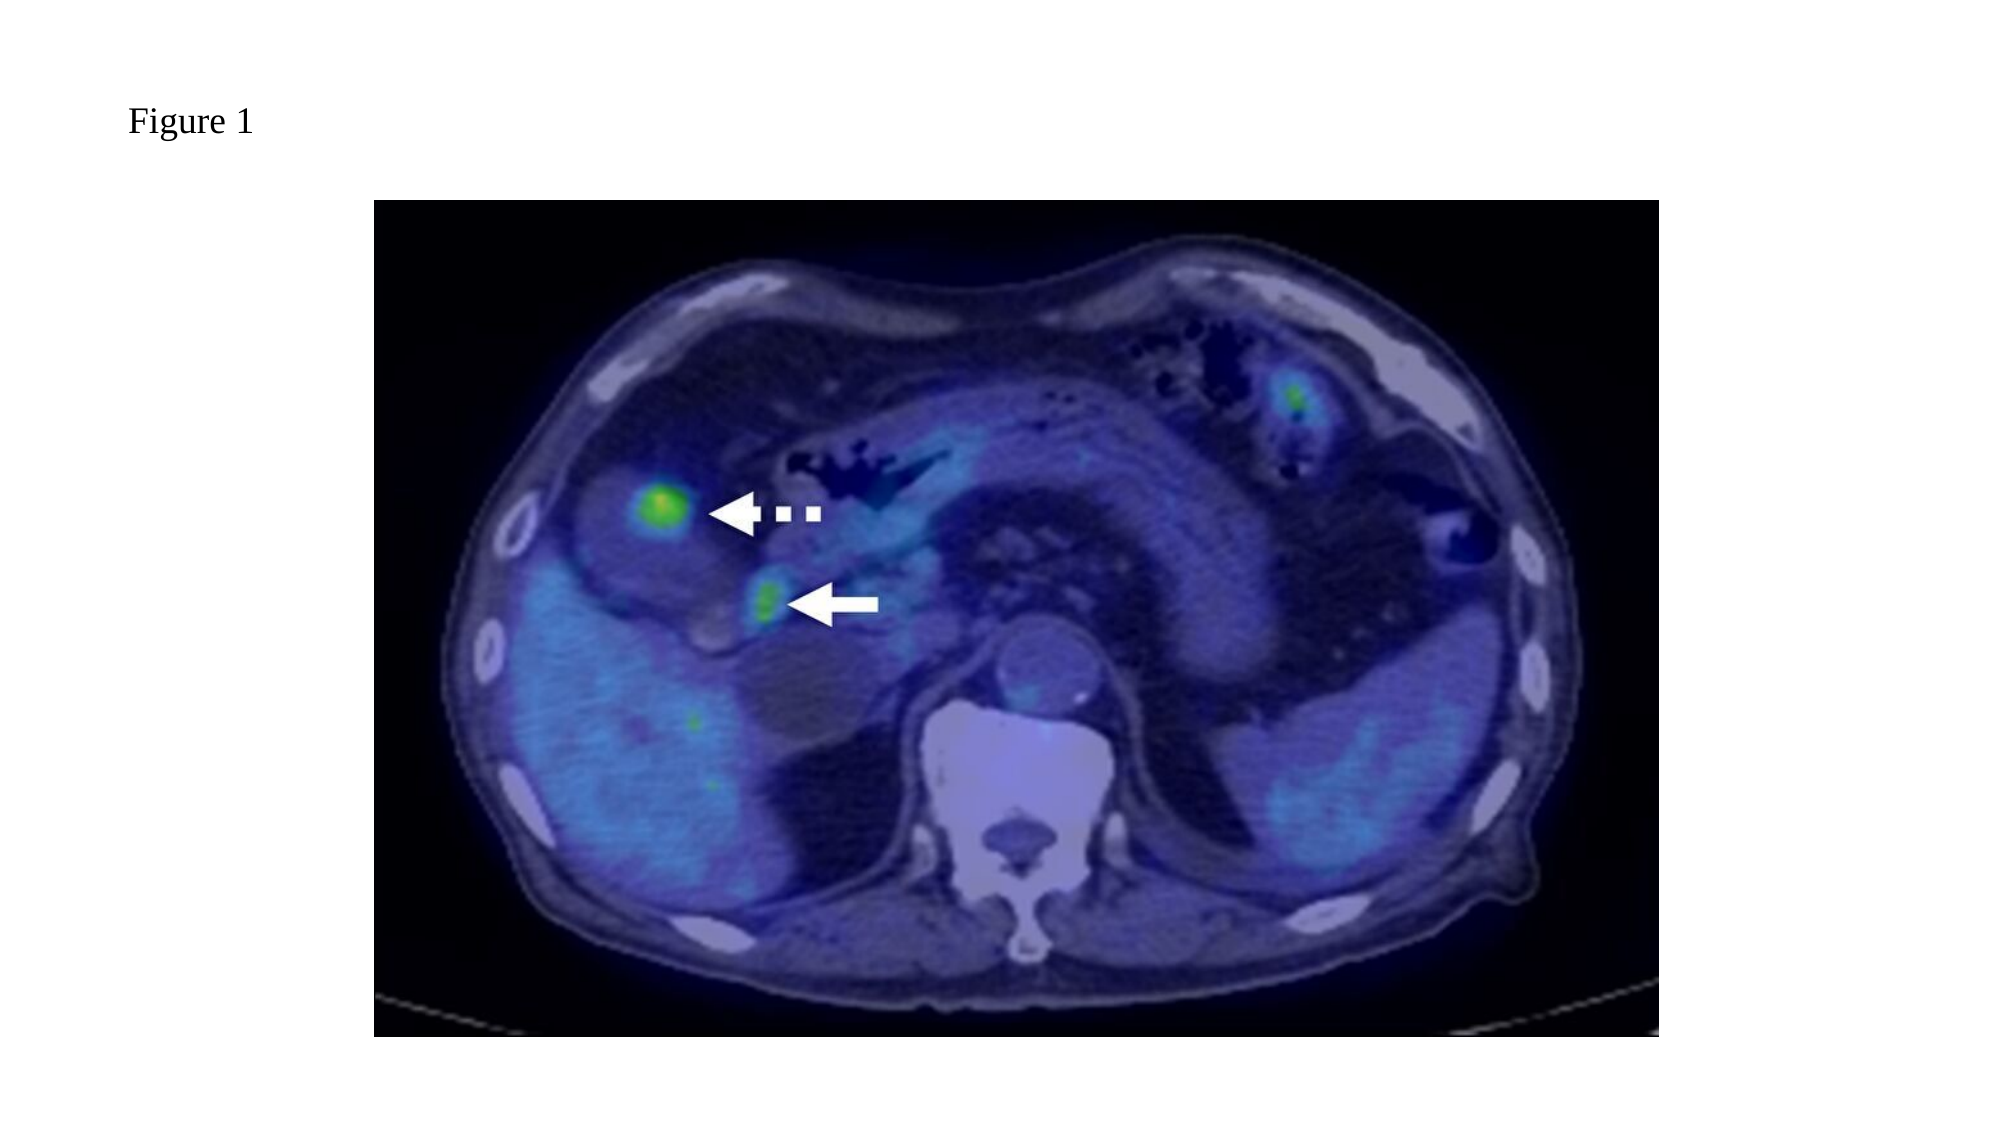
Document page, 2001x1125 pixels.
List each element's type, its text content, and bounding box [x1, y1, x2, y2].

text_box Figure 1 [113, 88, 402, 149]
picture [374, 200, 1659, 1037]
